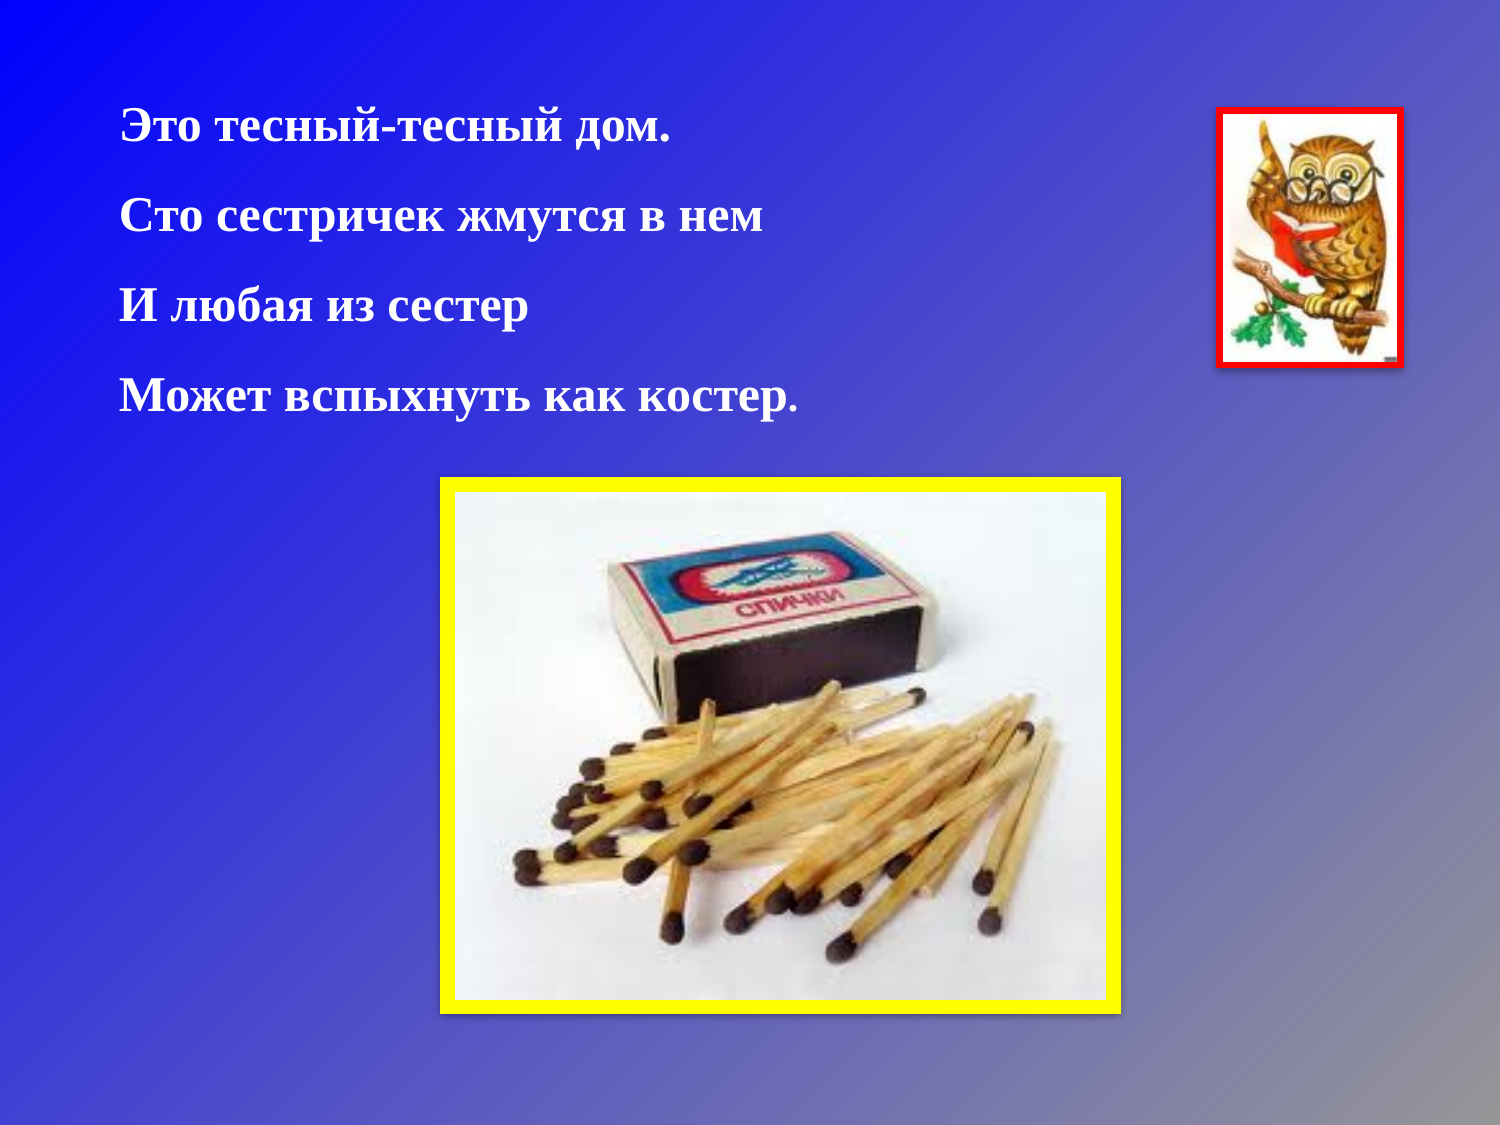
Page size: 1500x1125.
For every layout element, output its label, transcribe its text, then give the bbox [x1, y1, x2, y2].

picture [454, 491, 1107, 1000]
picture [1222, 113, 1398, 363]
text_box Это тесный-тесный дом. Сто сестричек жмутся в нем И любая из сестер Может вспыхнуть как костер. [104, 54, 814, 430]
